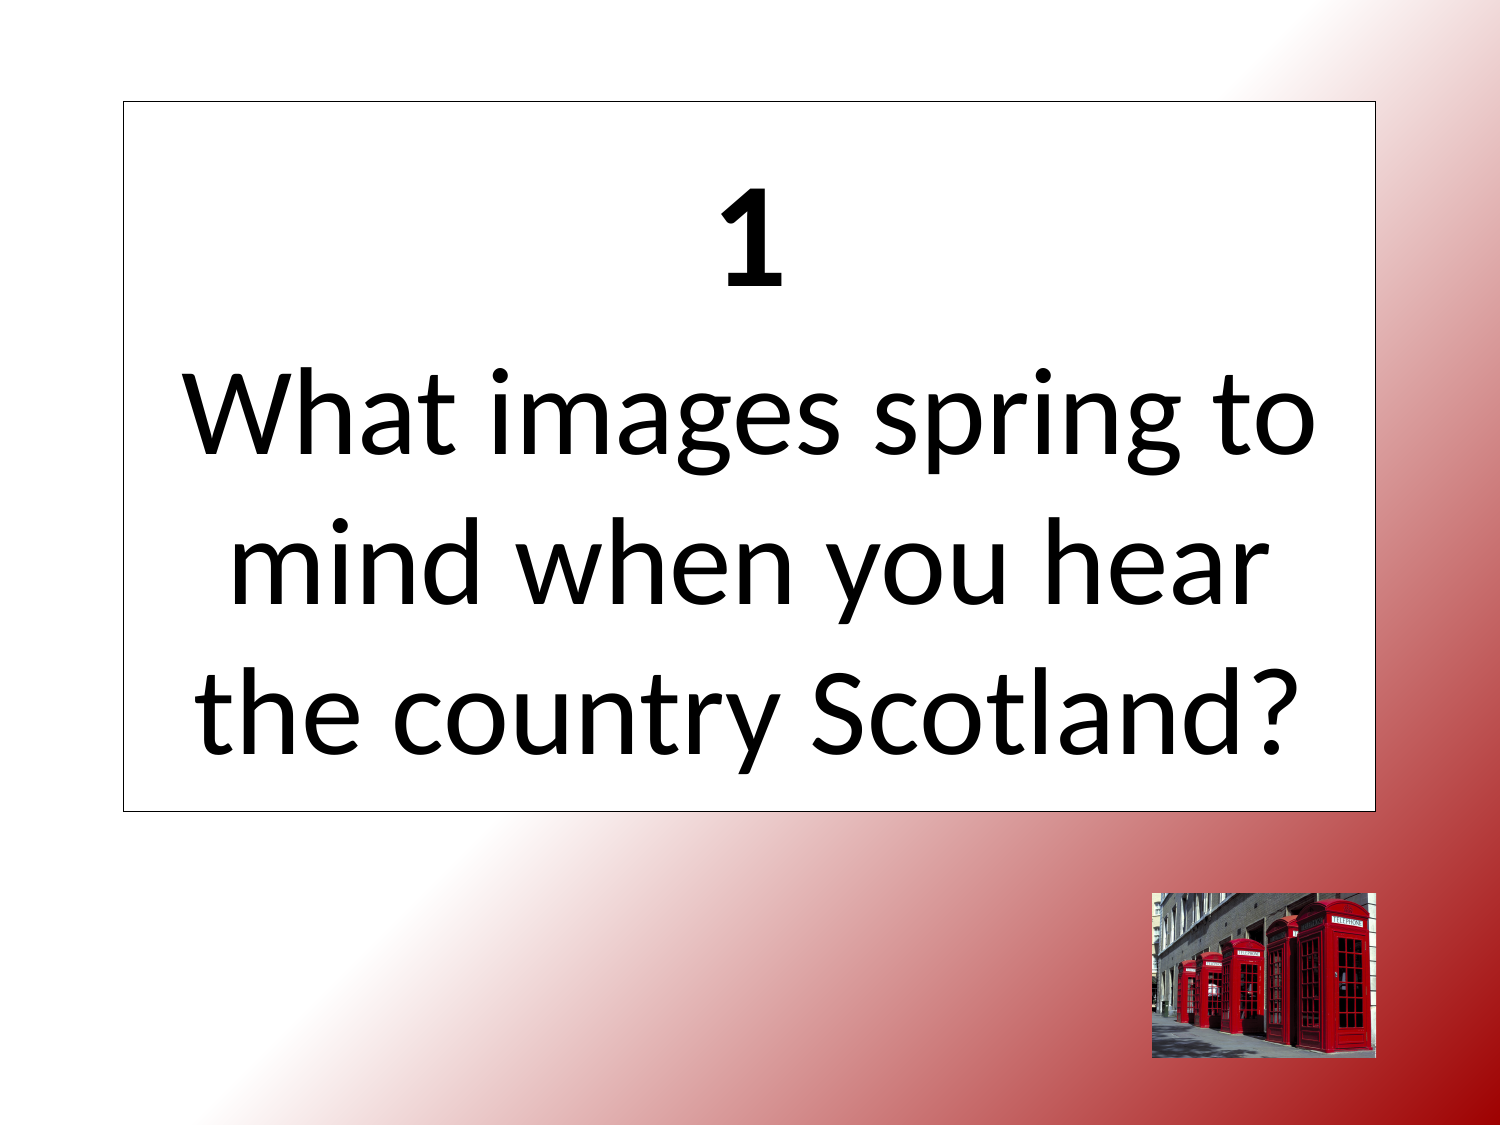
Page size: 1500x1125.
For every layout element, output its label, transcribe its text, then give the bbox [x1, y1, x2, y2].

picture [1151, 892, 1377, 1059]
text_box 1 What images spring to mind when you hear the country Scotland? [123, 101, 1376, 812]
